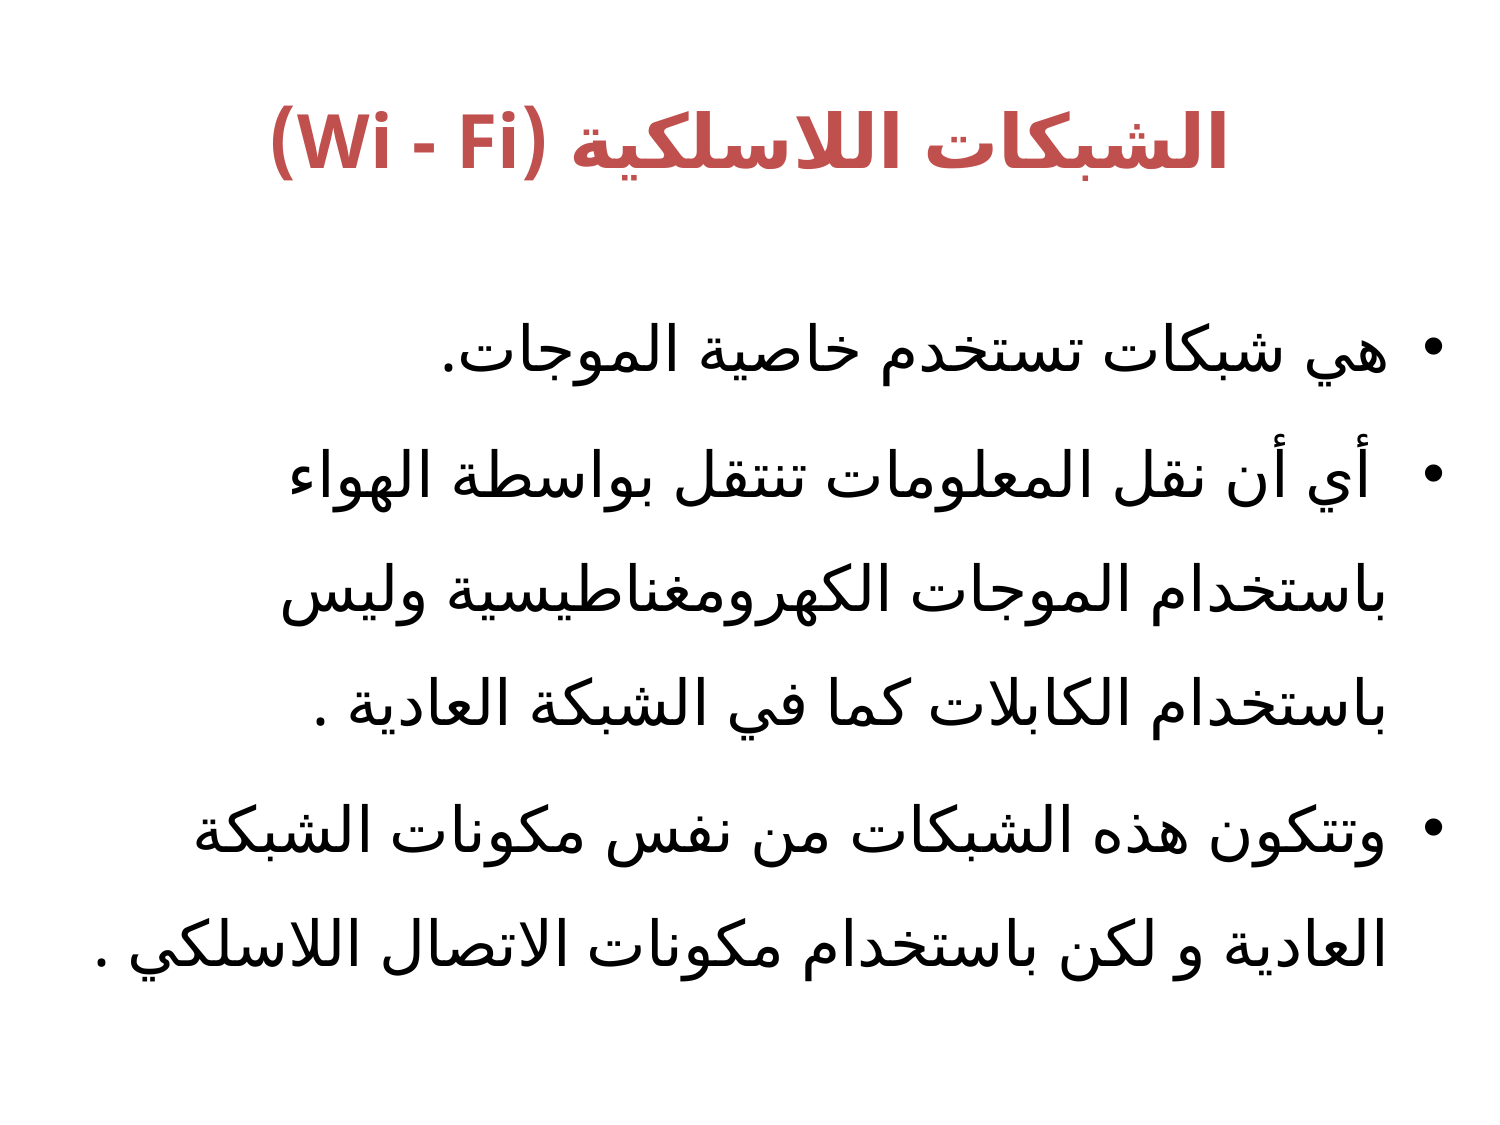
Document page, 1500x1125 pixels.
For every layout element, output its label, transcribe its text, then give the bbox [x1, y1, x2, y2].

title الشبكات اللاسلكية (Wi - Fi) [75, 45, 1425, 233]
list هي شبكات تستخدم خاصية الموجات. أي أن نقل المعلومات تنتقل بواسطة الهواء باستخدام الموجات الكهرومغناطيسية وليس باستخدام الكابلات كما في الشبكة العادية . وتتكون هذه الشبكات من نفس مكونات الشبكة العادية و لكن باستخدام مكونات الاتصال اللاسلكي . [75, 262, 1459, 1005]
